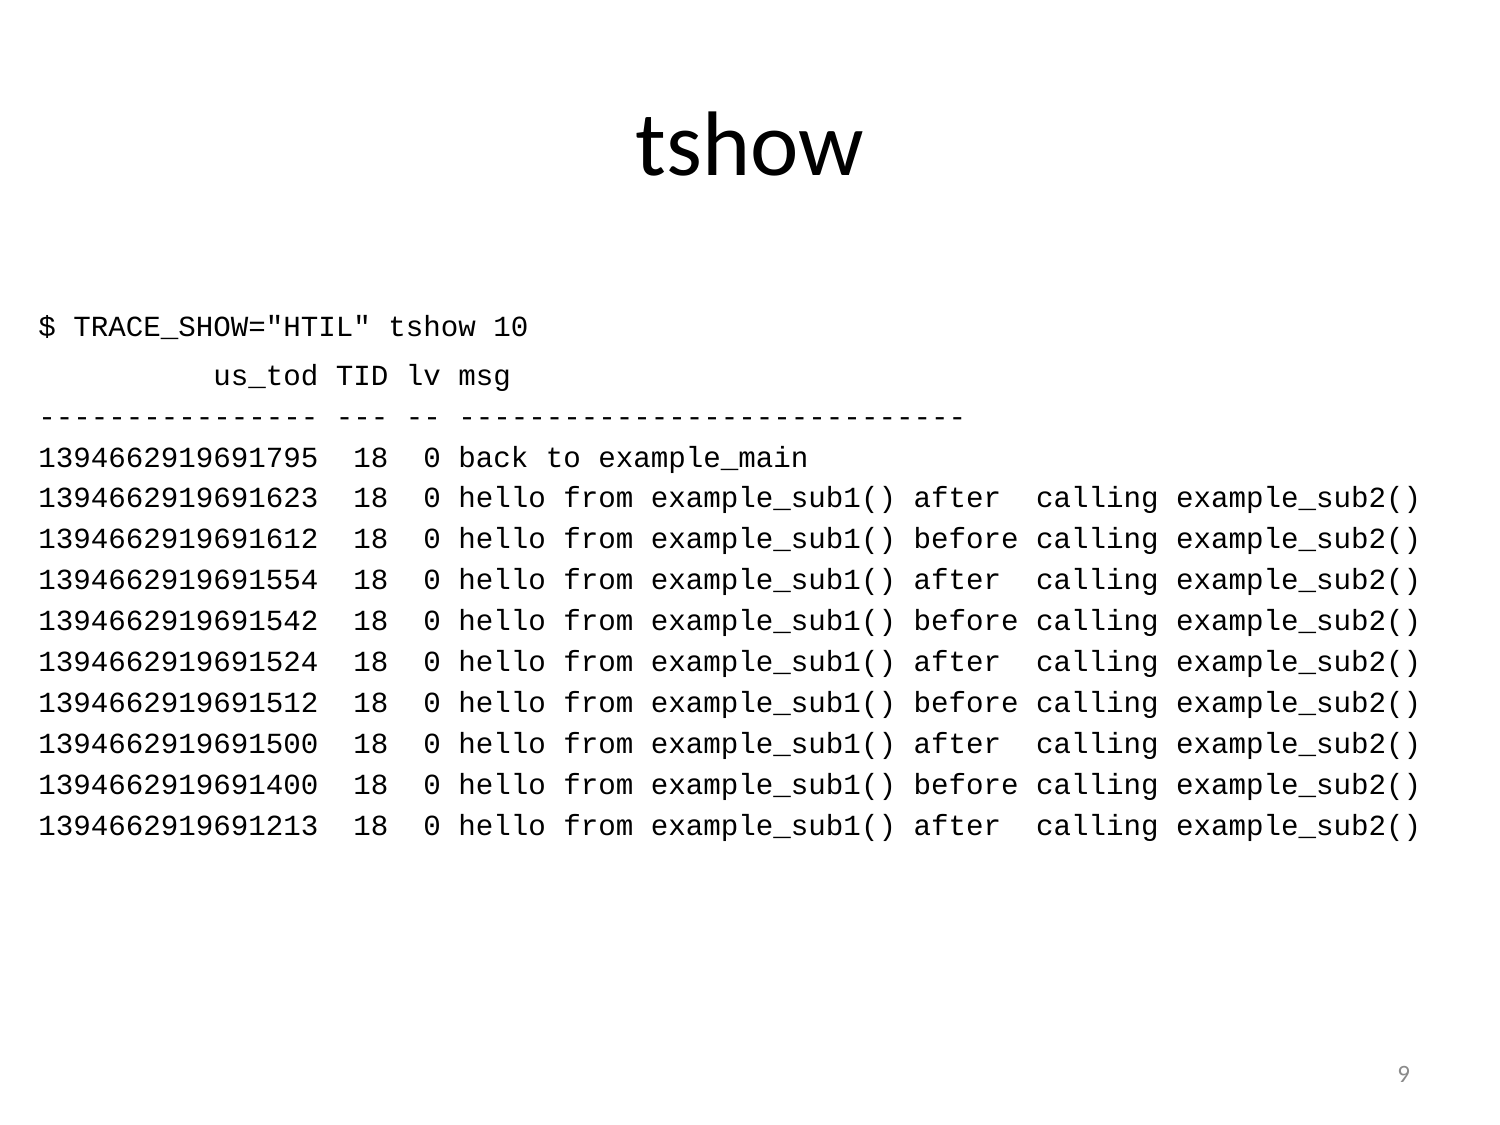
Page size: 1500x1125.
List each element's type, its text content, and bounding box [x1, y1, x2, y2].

slide_number 9 [1074, 1042, 1425, 1103]
list ﻿$ TRACE_SHOW="HTIL" tshow 10 us_tod TID lv msg ---------------- --- -- ----------------------------- 1394662919691795 18 0 back to example_main 1394662919691623 18 0 hello from example_sub1() after calling example_sub2() 1394662919691612 18 0 hello from example_sub1() before calling example_sub2() 1394662919691554 18 0 hello from example_sub1() after calling example_sub2() 1394662919691542 18 0 hello from example_sub1() before calling example_sub2() 1394662919691524 18 0 hello from example_sub1() after calling example_sub2() 1394662919691512 18 0 hello from example_sub1() before calling example_sub2() 1394662919691500 18 0 hello from example_sub1() after calling example_sub2() 1394662919691400 18 0 hello from example_sub1() before calling example_sub2() 1394662919691213 18 0 hello from example_sub1() after calling example_sub2() [23, 262, 1448, 1005]
title tshow [75, 45, 1425, 233]
